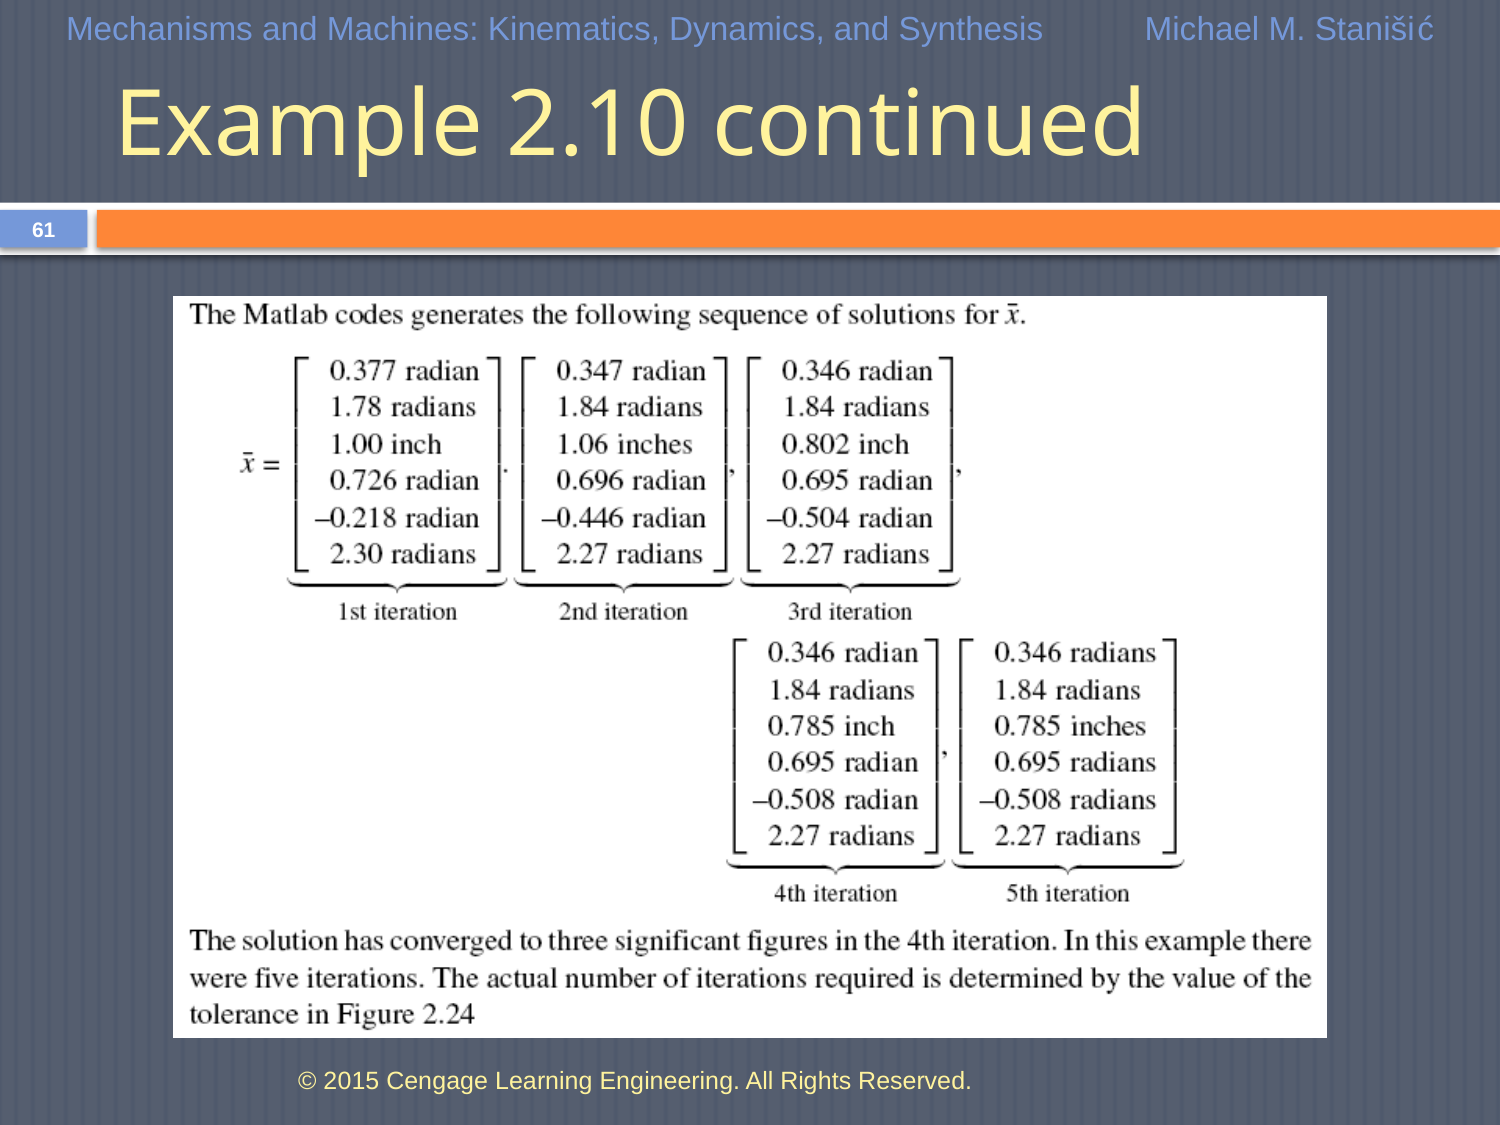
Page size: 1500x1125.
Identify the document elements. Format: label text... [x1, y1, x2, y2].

text_box Mechanisms and Machines: Kinematics, Dynamics, and Synthesis Michael M. Stanišić [0, 0, 1500, 55]
title Example 2.10 continued [99, 55, 1438, 201]
picture [173, 296, 1327, 1038]
slide_number 61 [0, 208, 88, 249]
footer © 2015 Cengage Learning Engineering. All Rights Reserved. [106, 1050, 996, 1110]
